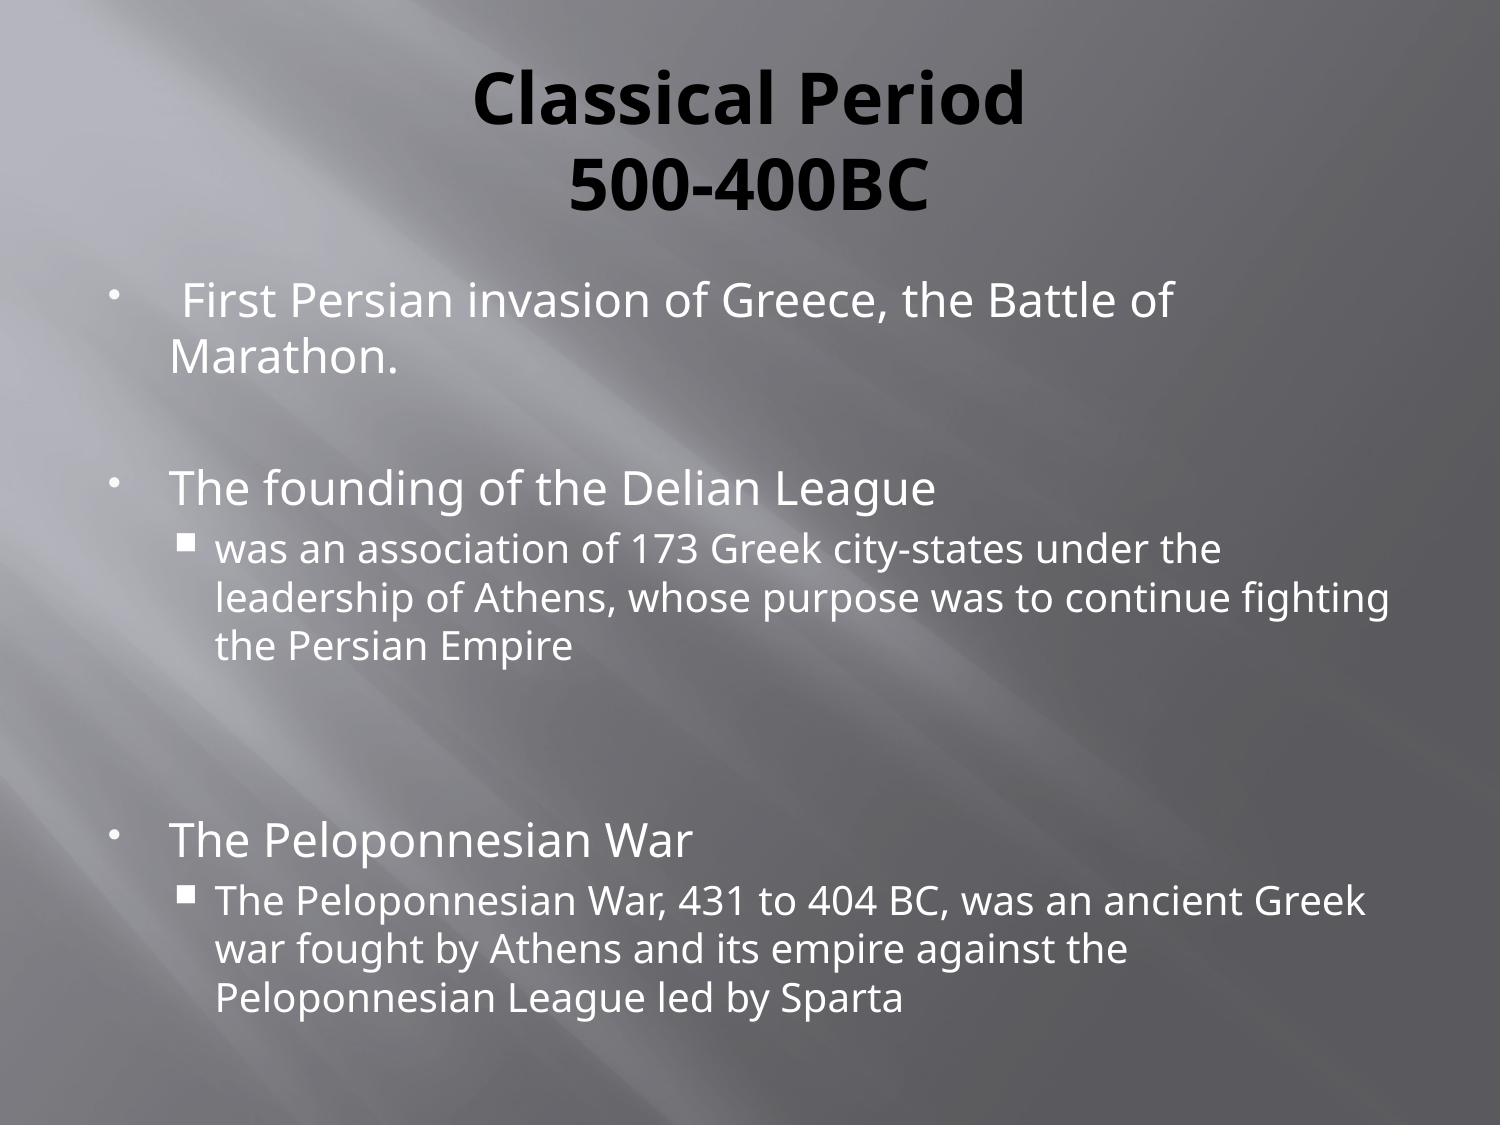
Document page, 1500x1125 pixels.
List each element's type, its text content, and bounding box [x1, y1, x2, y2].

list First Persian invasion of Greece, the Battle of Marathon. The founding of the Delian League was an association of 173 Greek city-states under the leadership of Athens, whose purpose was to continue fighting the Persian Empire The Peloponnesian War The Peloponnesian War, 431 to 404 BC, was an ancient Greek war fought by Athens and its empire against the Peloponnesian League led by Sparta [75, 262, 1425, 1035]
title Classical Period 500-400BC [75, 45, 1425, 233]
